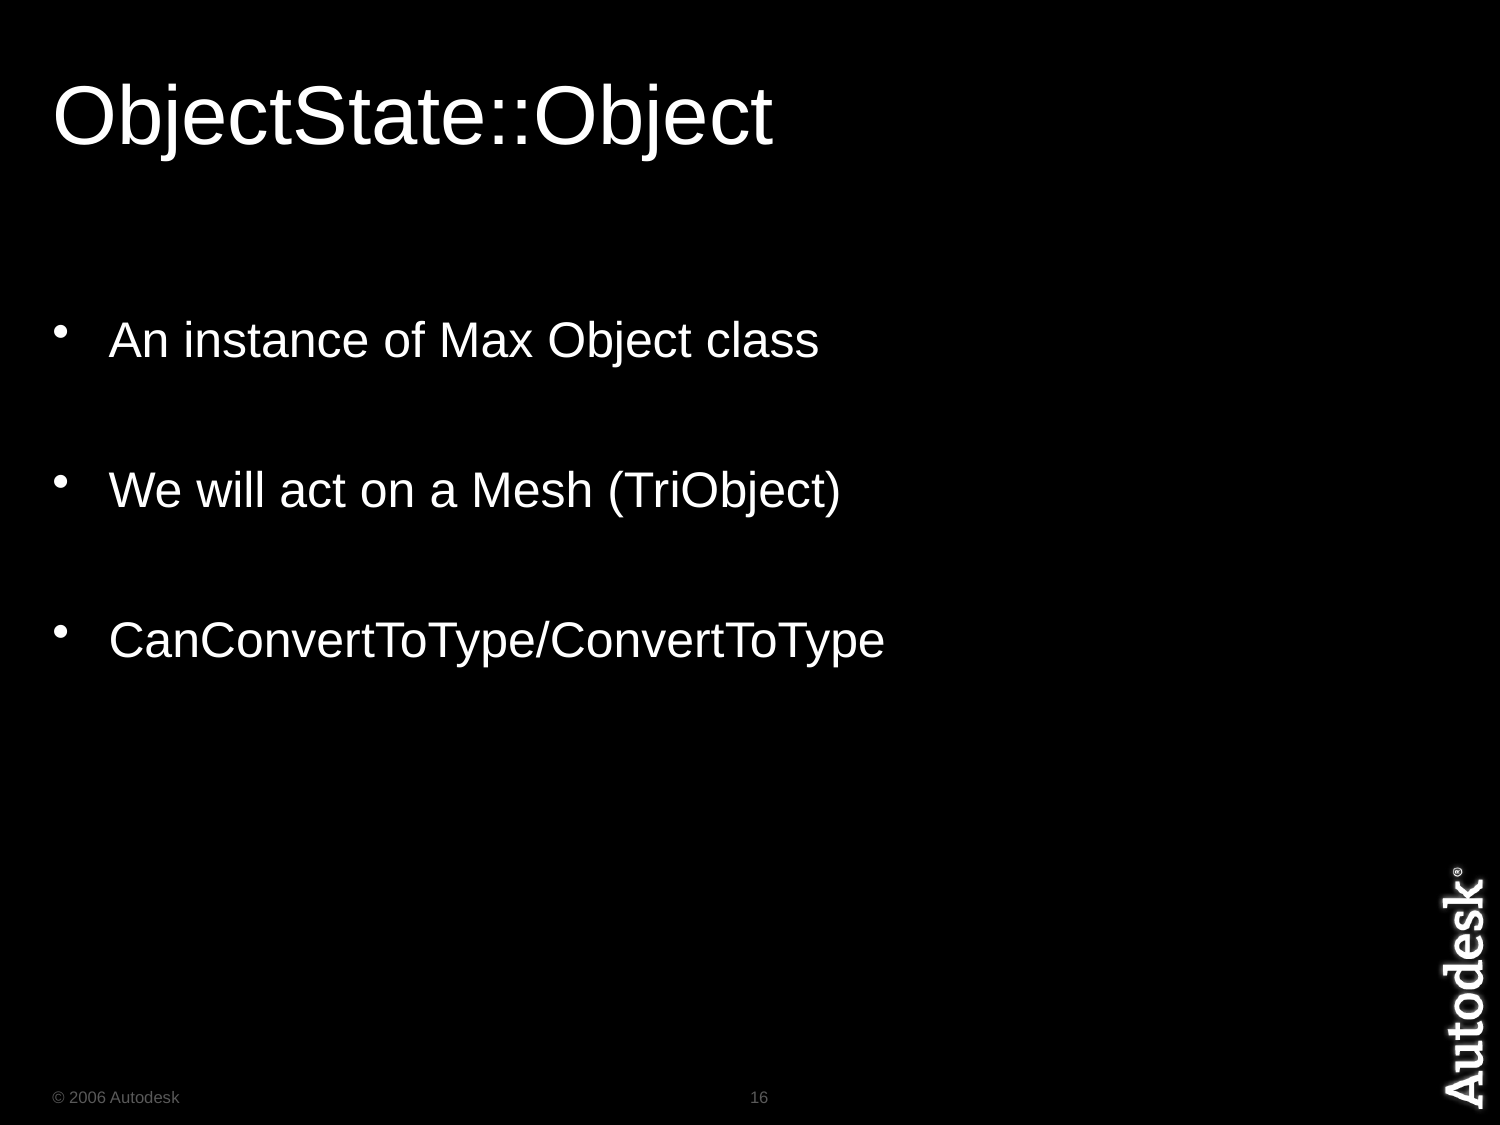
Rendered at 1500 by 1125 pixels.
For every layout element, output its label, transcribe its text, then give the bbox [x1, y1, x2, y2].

picture [1402, 0, 1500, 1125]
list An instance of Max Object class We will act on a Mesh (TriObject) CanConvertToType/ConvertToType [52, 231, 1401, 1073]
title ObjectState::Object [52, 22, 1401, 211]
